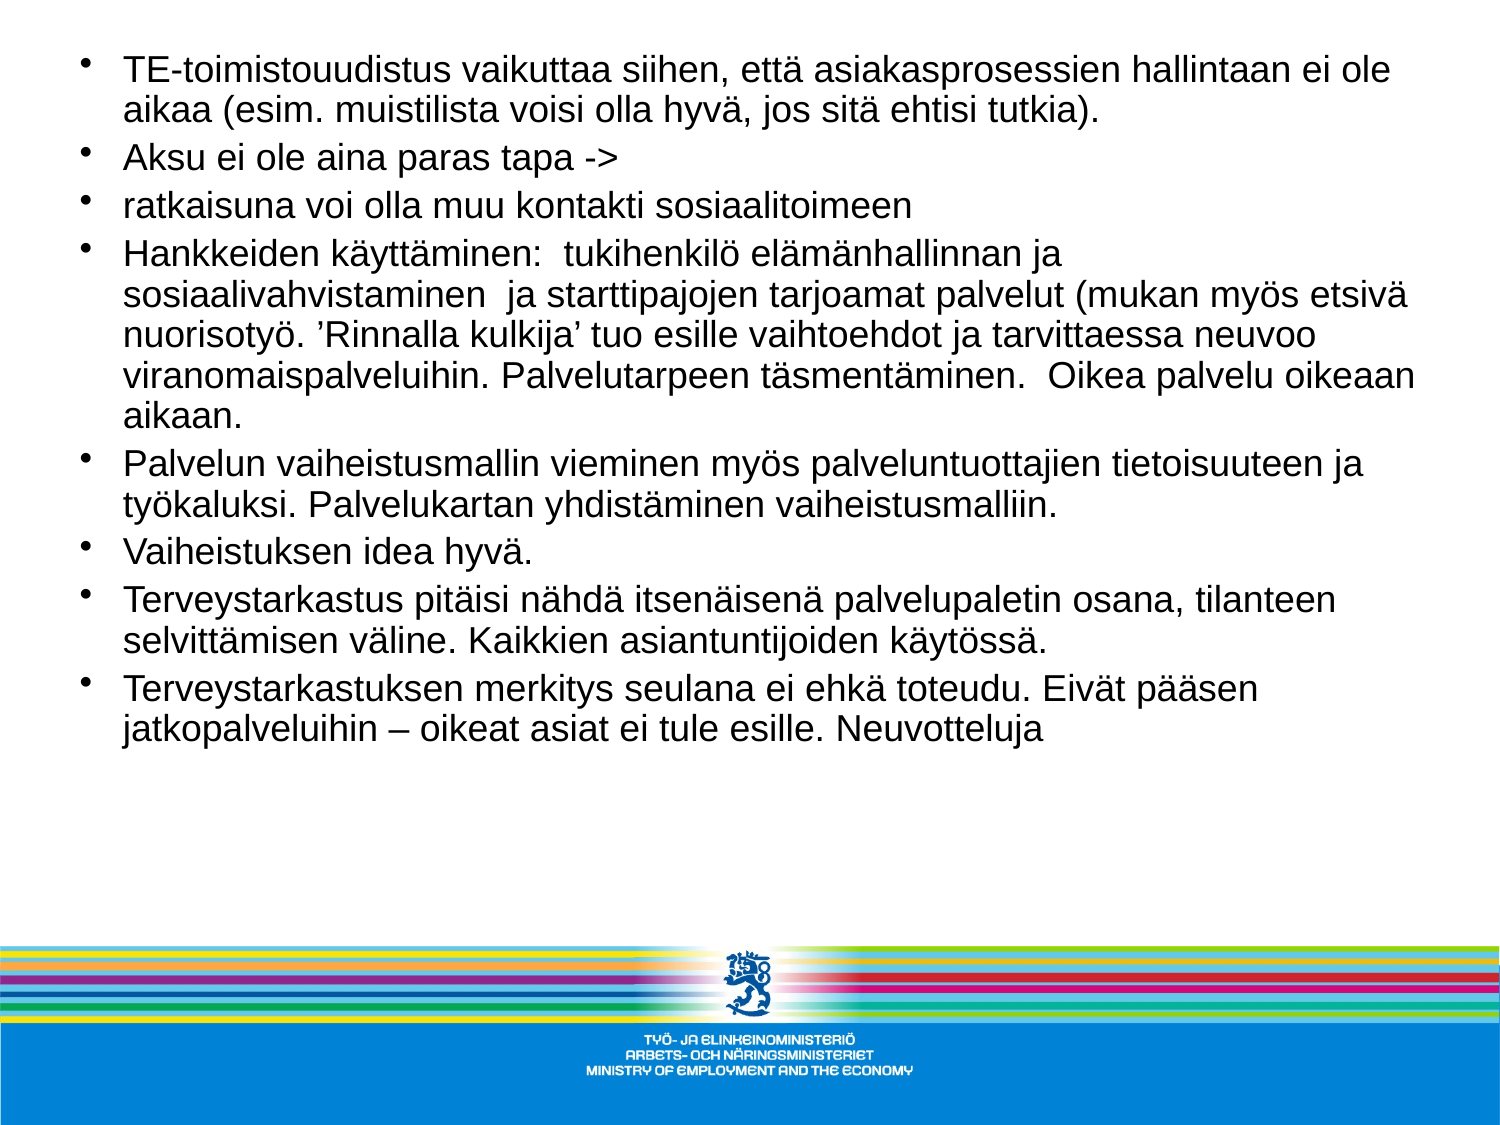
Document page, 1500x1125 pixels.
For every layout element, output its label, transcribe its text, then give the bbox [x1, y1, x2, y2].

picture [0, 946, 1500, 1125]
text_box TE-toimistouudistus vaikuttaa siihen, että asiakasprosessien hallintaan ei ole aikaa (esim. muistilista voisi olla hyvä, jos sitä ehtisi tutkia). Aksu ei ole aina paras tapa -> ratkaisuna voi olla muu kontakti sosiaalitoimeen Hankkeiden käyttäminen: tukihenkilö elämänhallinnan ja sosiaalivahvistaminen ja starttipajojen tarjoamat palvelut (mukan myös etsivä nuorisotyö. ’Rinnalla kulkija’ tuo esille vaihtoehdot ja tarvittaessa neuvoo viranomaispalveluihin. Palvelutarpeen täsmentäminen. Oikea palvelu oikeaan aikaan. Palvelun vaiheistusmallin vieminen myös palveluntuottajien tietoisuuteen ja työkaluksi. Palvelukartan yhdistäminen vaiheistusmalliin. Vaiheistuksen idea hyvä. Terveystarkastus pitäisi nähdä itsenäisenä palvelupaletin osana, tilanteen selvittämisen väline. Kaikkien asiantuntijoiden käytössä. Terveystarkastuksen merkitys seulana ei ehkä toteudu. Eivät pääsen jatkopalveluihin – oikeat asiat ei tule esille. Neuvotteluja [64, 42, 1447, 929]
